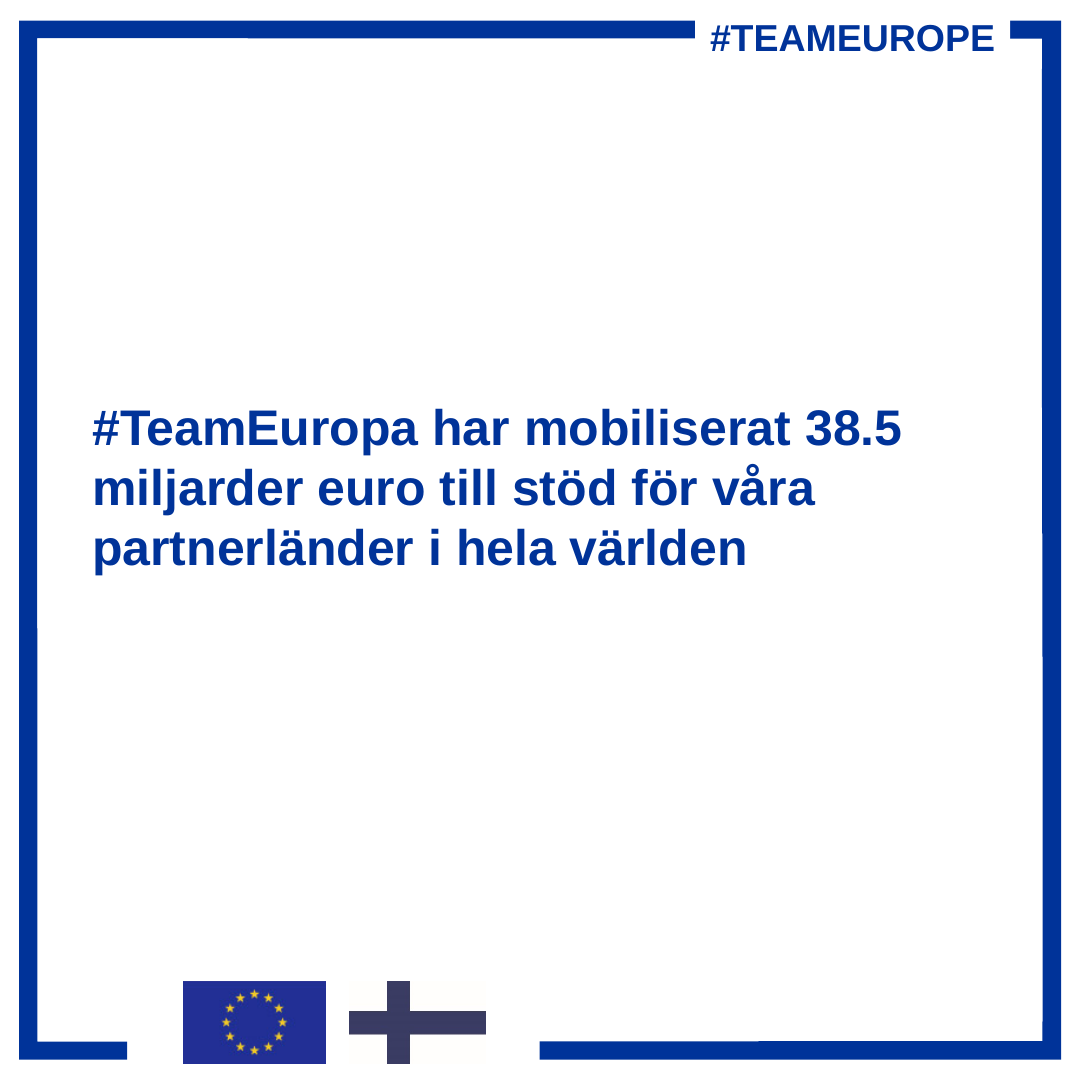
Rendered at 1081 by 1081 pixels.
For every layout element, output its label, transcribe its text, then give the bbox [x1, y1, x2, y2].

picture [182, 980, 327, 1065]
text_box #TeamEuropa har mobiliserat 38.5 miljarder euro till stöd för våra partnerländer i hela världen [77, 388, 950, 583]
picture [348, 980, 487, 1065]
